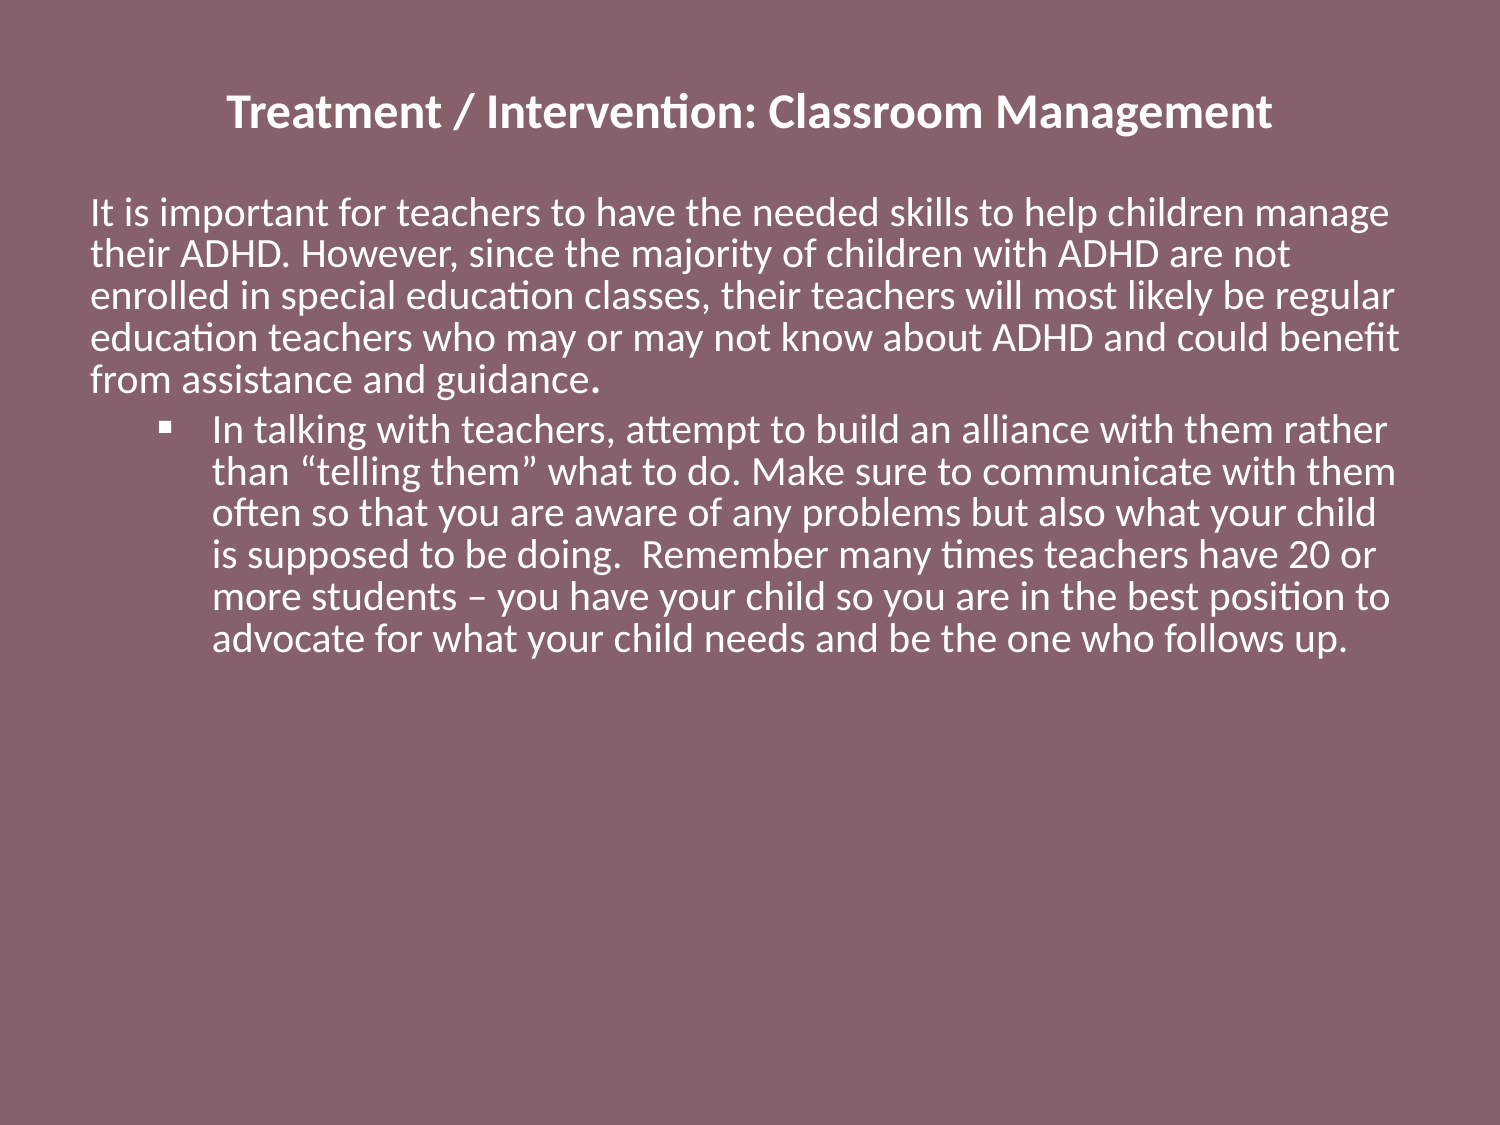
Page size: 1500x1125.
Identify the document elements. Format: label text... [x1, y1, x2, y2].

list It is important for teachers to have the needed skills to help children manage their ADHD. However, since the majority of children with ADHD are not enrolled in special education classes, their teachers will most likely be regular education teachers who may or may not know about ADHD and could benefit from assistance and guidance. In talking with teachers, attempt to build an alliance with them rather than “telling them” what to do. Make sure to communicate with them often so that you are aware of any problems but also what your child is supposed to be doing. Remember many times teachers have 20 or more students – you have your child so you are in the best position to advocate for what your child needs and be the one who follows up. [75, 187, 1425, 1005]
title Treatment / Intervention: Classroom Management [75, 45, 1425, 187]
